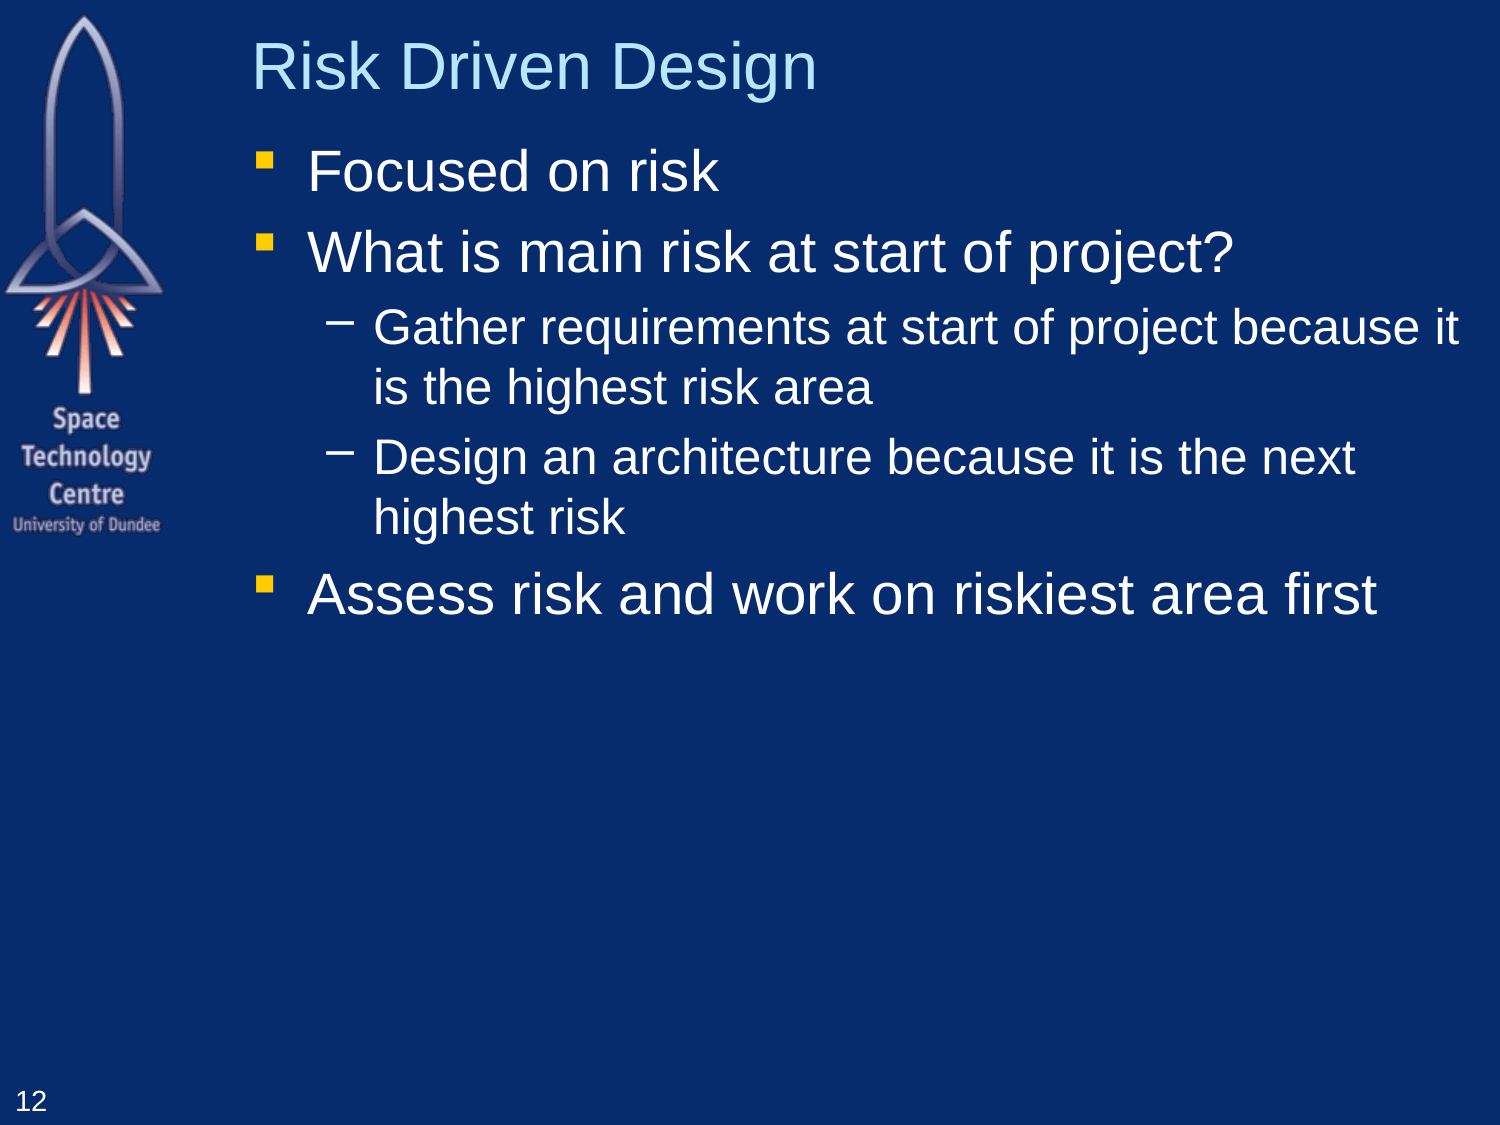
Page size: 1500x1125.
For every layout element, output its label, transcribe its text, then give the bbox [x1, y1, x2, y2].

title Risk Driven Design [235, 0, 1500, 125]
slide_number 12 [0, 1046, 160, 1125]
list Focused on risk What is main risk at start of project? Gather requirements at start of project because it is the highest risk area Design an architecture because it is the next highest risk Assess risk and work on riskiest area first [235, 125, 1500, 1125]
picture [0, 0, 171, 543]
